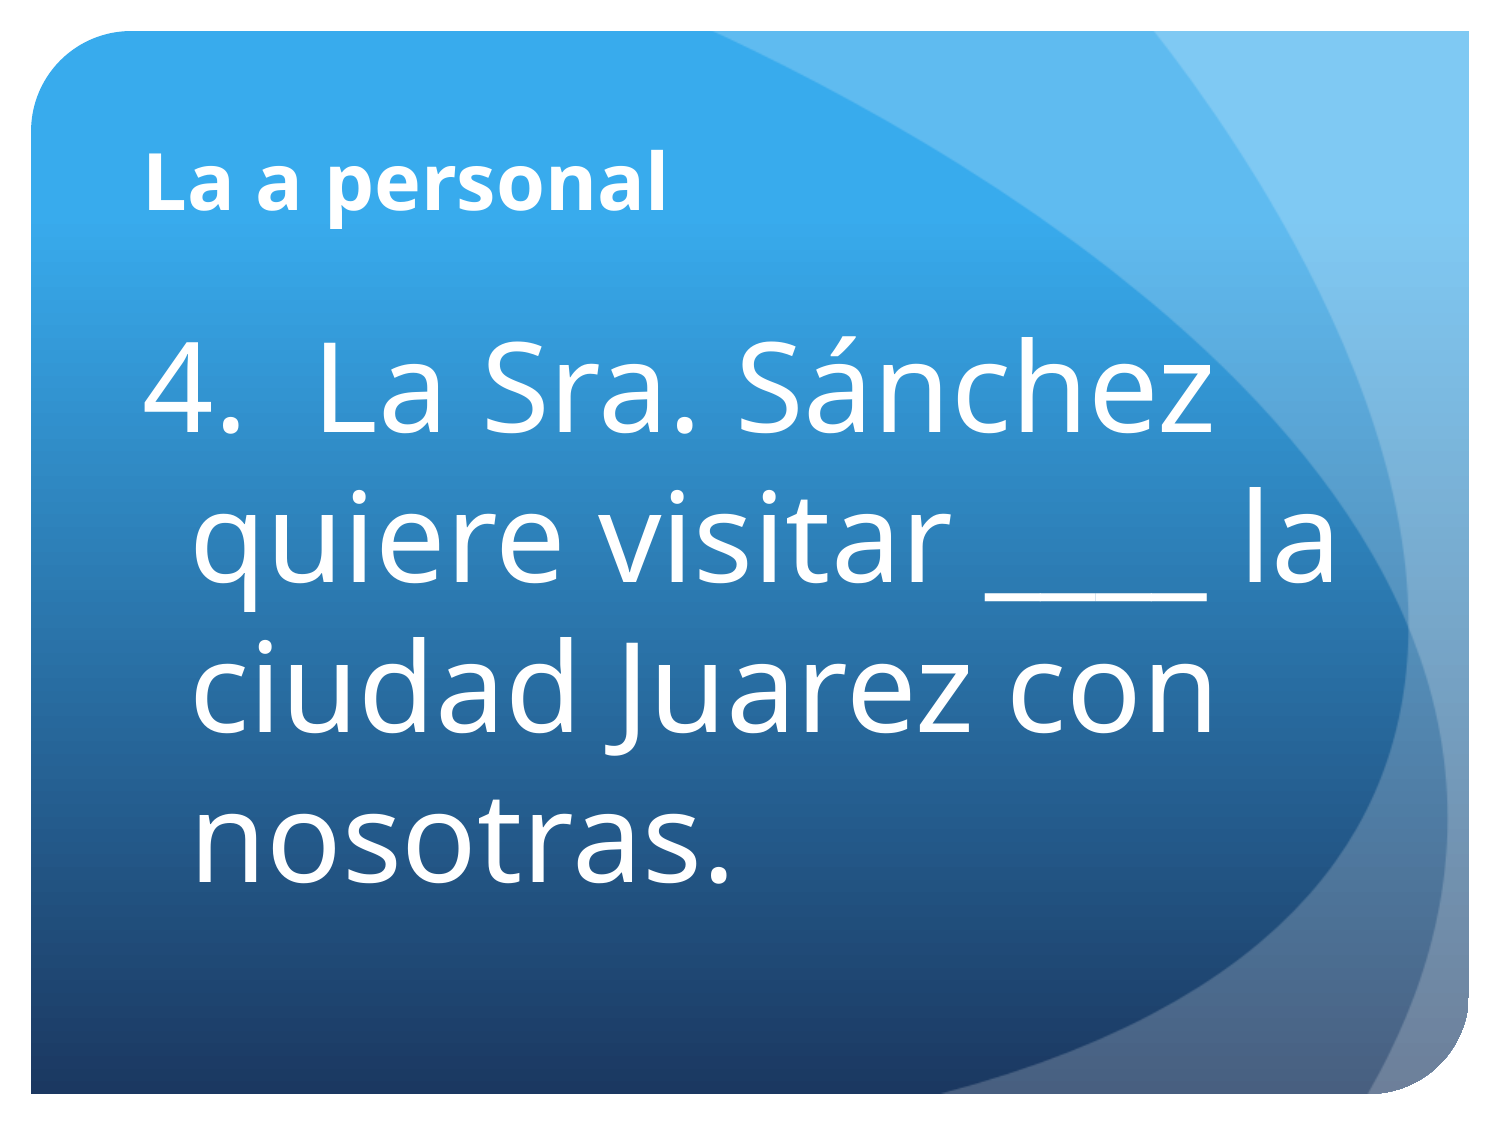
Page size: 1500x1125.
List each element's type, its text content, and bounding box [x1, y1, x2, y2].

title La a personal [127, 62, 1372, 234]
picture [24, 30, 1473, 1094]
list 4. La Sra. Sánchez quiere visitar ____ la ciudad Juarez con nosotras. [127, 299, 1372, 991]
